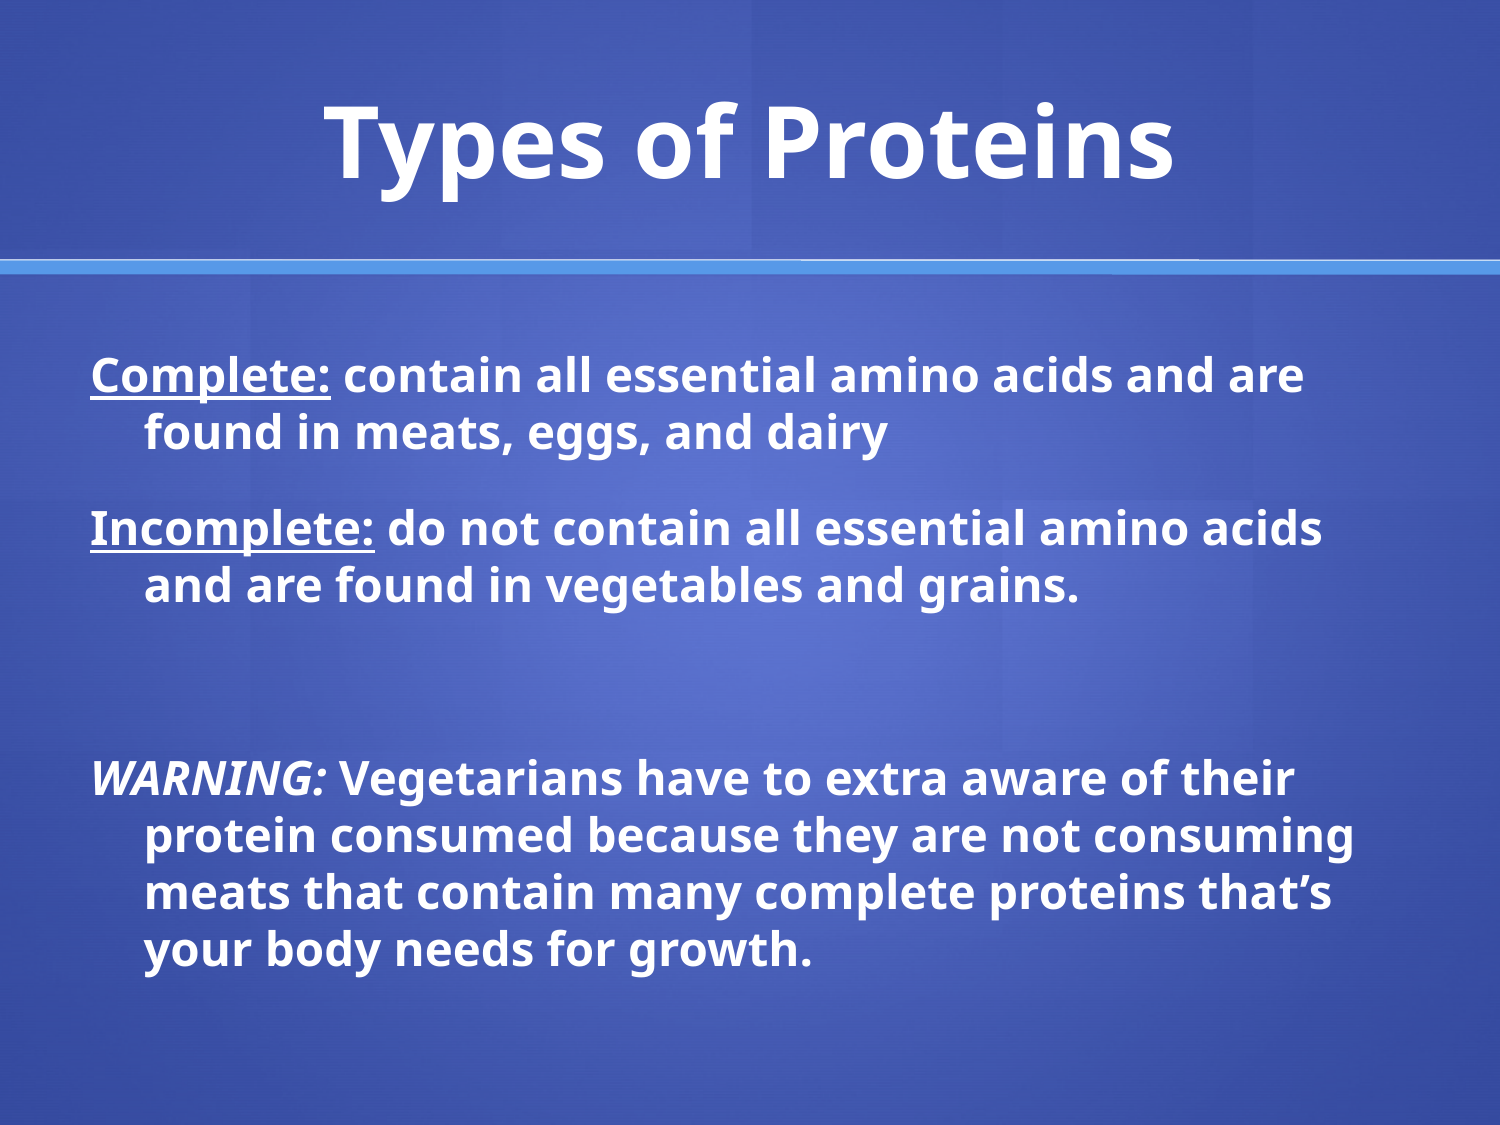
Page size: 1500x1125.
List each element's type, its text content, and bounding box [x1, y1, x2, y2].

title Types of Proteins [75, 45, 1425, 233]
list Complete: contain all essential amino acids and are found in meats, eggs, and dairy Incomplete: do not contain all essential amino acids and are found in vegetables and grains. WARNING: Vegetarians have to extra aware of their protein consumed because they are not consuming meats that contain many complete proteins that’s your body needs for growth. [75, 337, 1425, 988]
